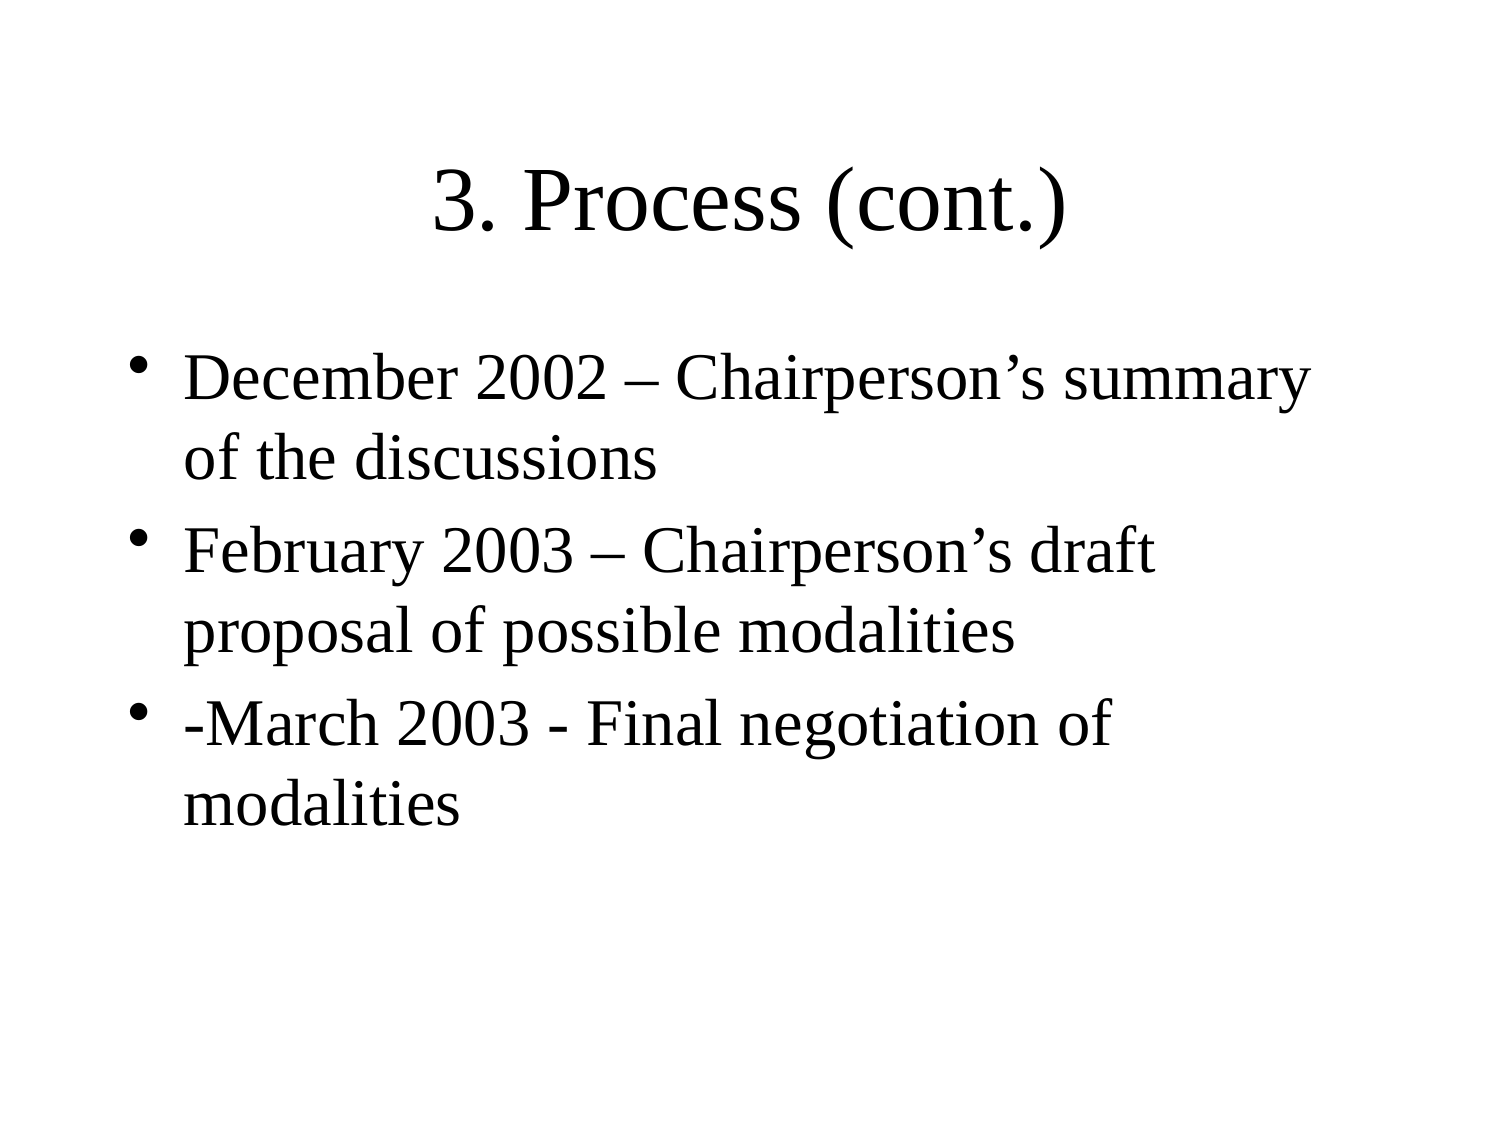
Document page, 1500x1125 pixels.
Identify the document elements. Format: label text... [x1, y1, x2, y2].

list December 2002 – Chairperson’s summary of the discussions February 2003 – Chairperson’s draft proposal of possible modalities -March 2003 - Final negotiation of modalities [112, 324, 1388, 1001]
title 3. Process (cont.) [112, 99, 1388, 288]
